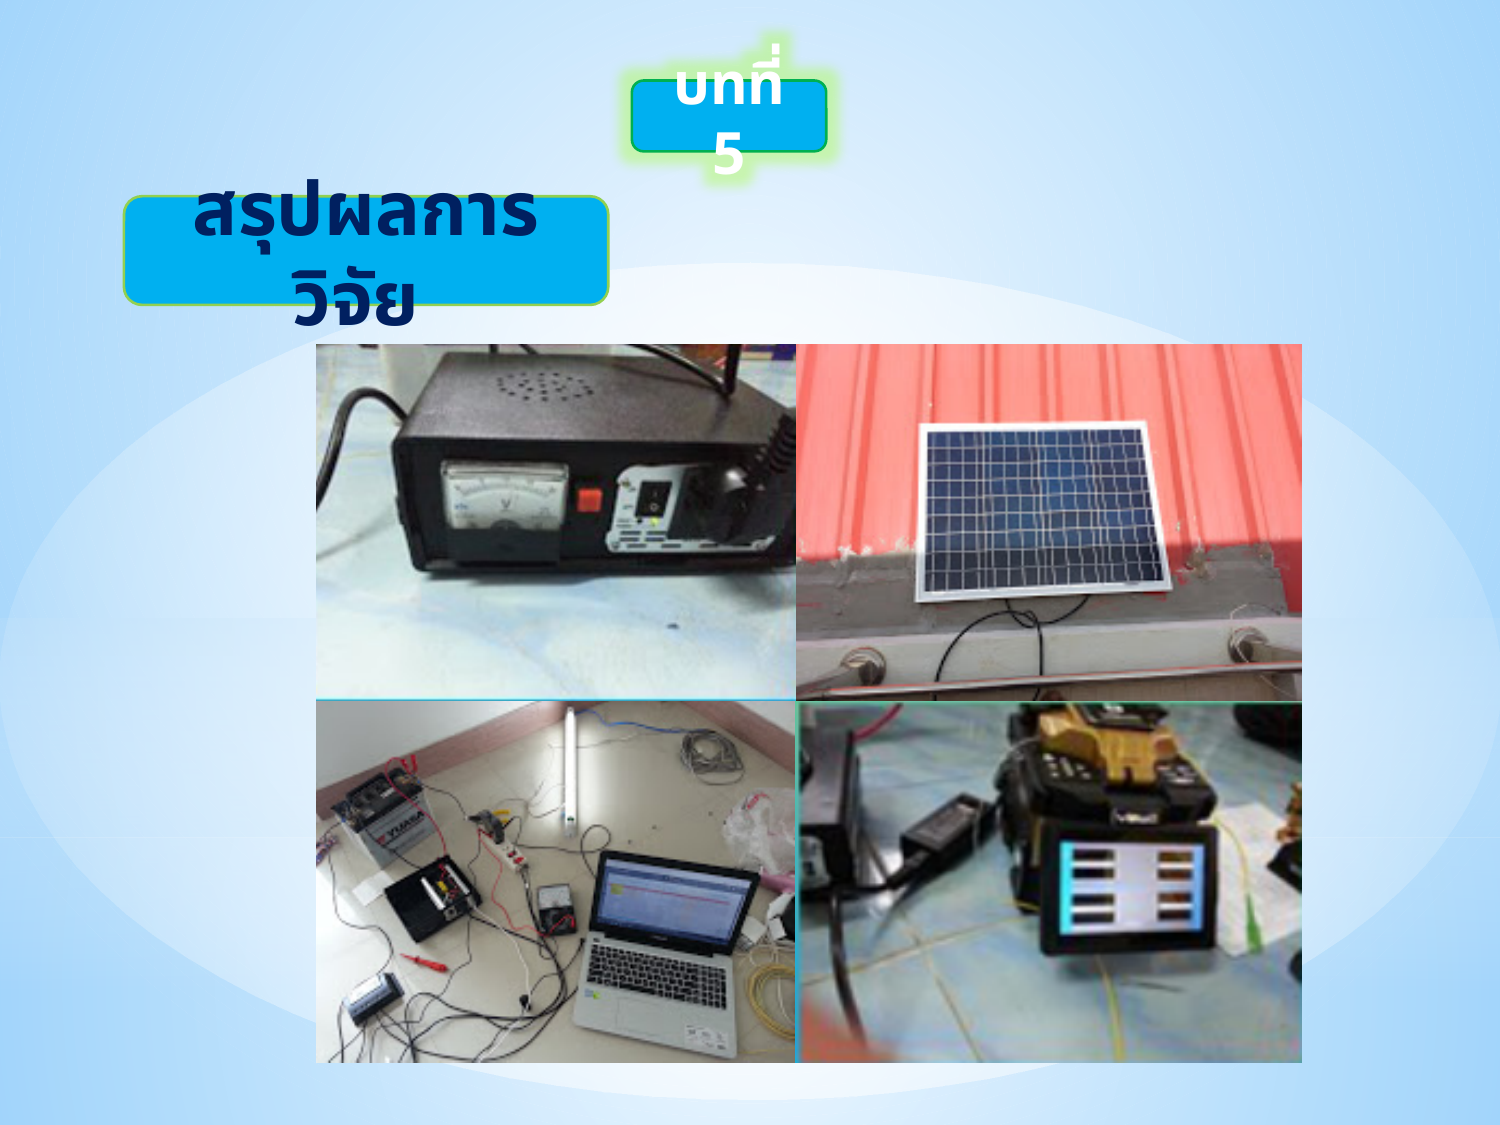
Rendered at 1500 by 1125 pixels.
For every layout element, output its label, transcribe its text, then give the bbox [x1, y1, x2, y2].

picture [315, 343, 1302, 1063]
text_box บทที่ 5 [630, 79, 828, 153]
text_box สรุปผลการวิจัย [122, 194, 610, 307]
